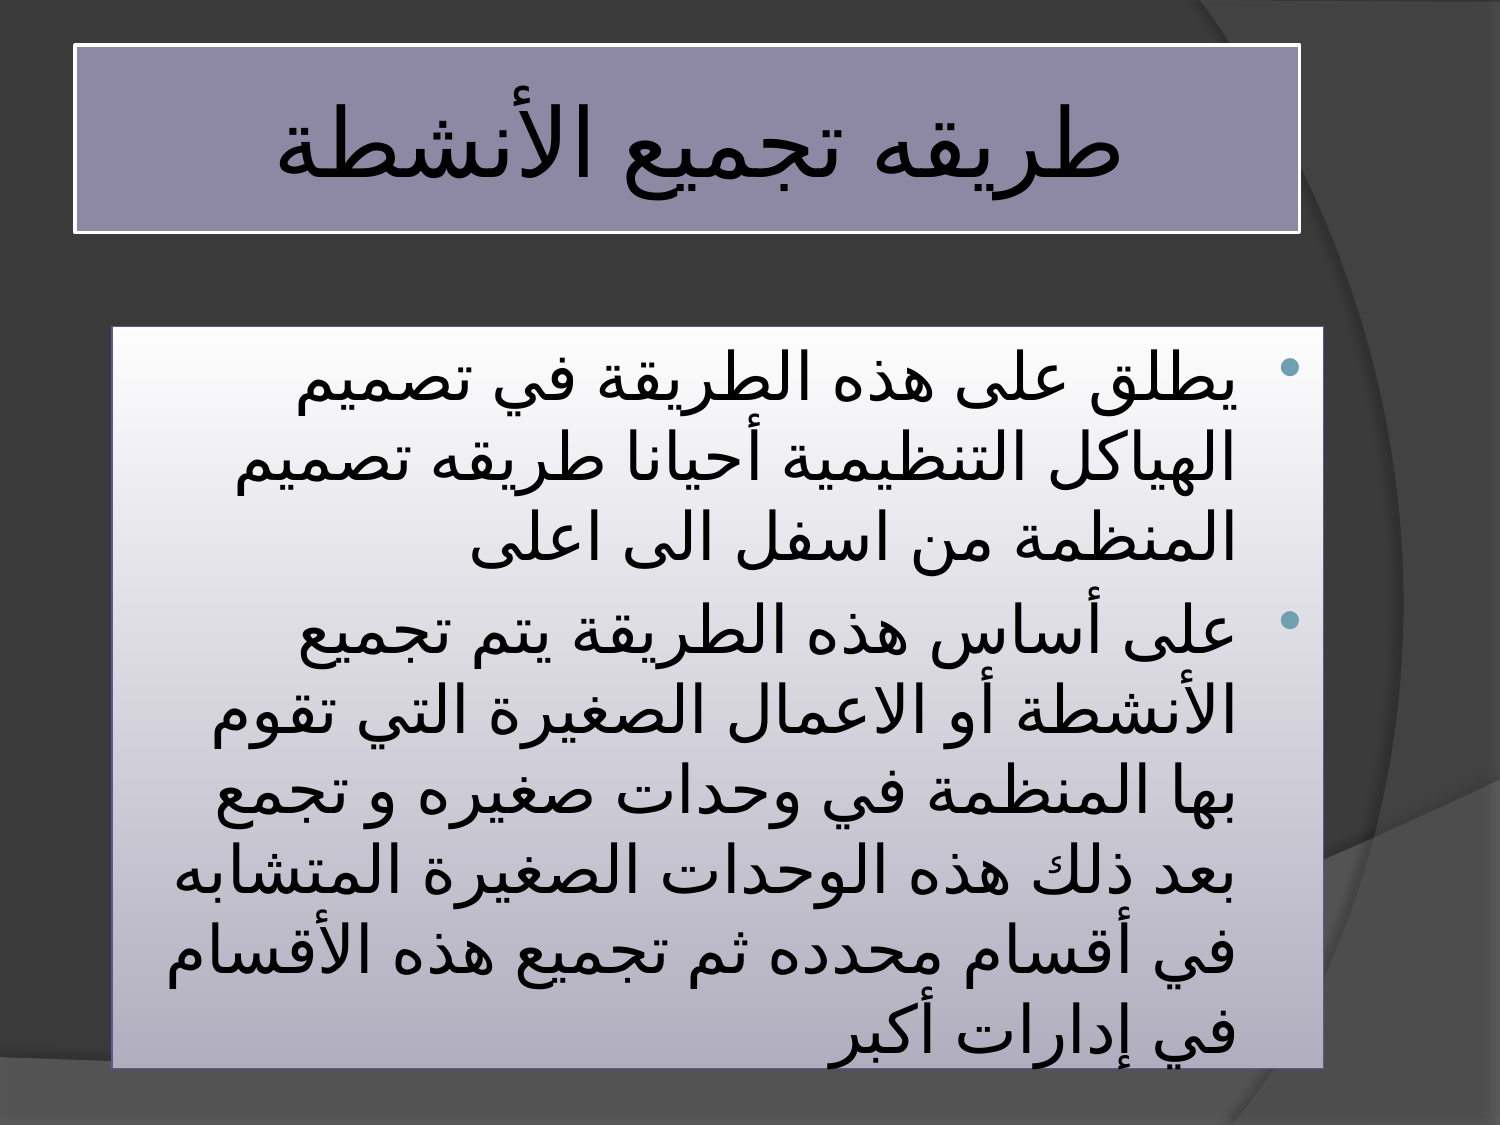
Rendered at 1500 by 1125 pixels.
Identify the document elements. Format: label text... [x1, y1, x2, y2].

list يطلق على هذه الطريقة في تصميم الهياكل التنظيمية أحيانا طريقه تصميم المنظمة من اسفل الى اعلى على أساس هذه الطريقة يتم تجميع الأنشطة أو الاعمال الصغيرة التي تقوم بها المنظمة في وحدات صغيره و تجمع بعد ذلك هذه الوحدات الصغيرة المتشابه في أقسام محدده ثم تجميع هذه الأقسام في إدارات أكبر [111, 326, 1324, 1069]
title طريقه تجميع الأنشطة [73, 43, 1301, 234]
